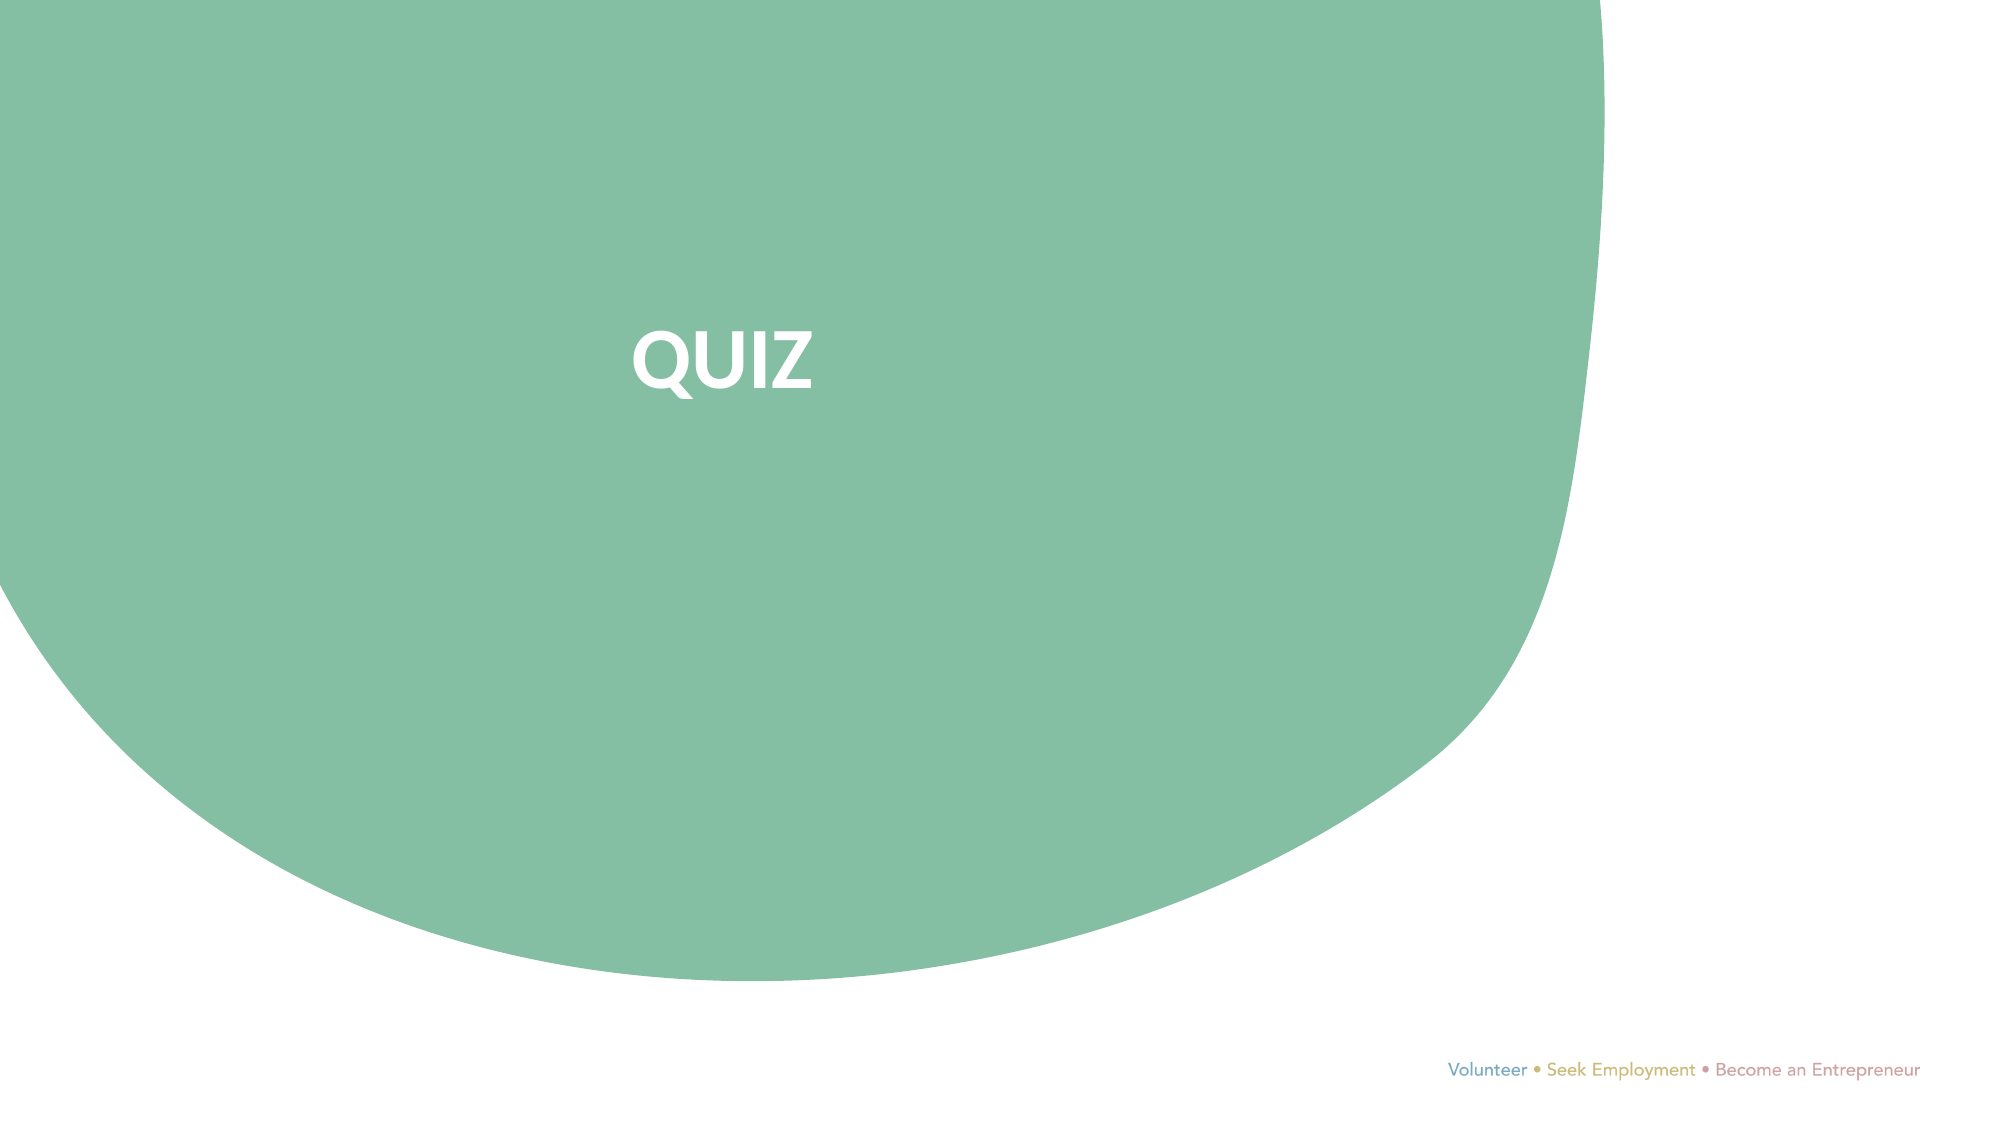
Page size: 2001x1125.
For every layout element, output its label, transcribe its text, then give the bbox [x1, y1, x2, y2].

picture [1418, 1046, 1971, 1103]
list QUIZ [133, 305, 1311, 833]
